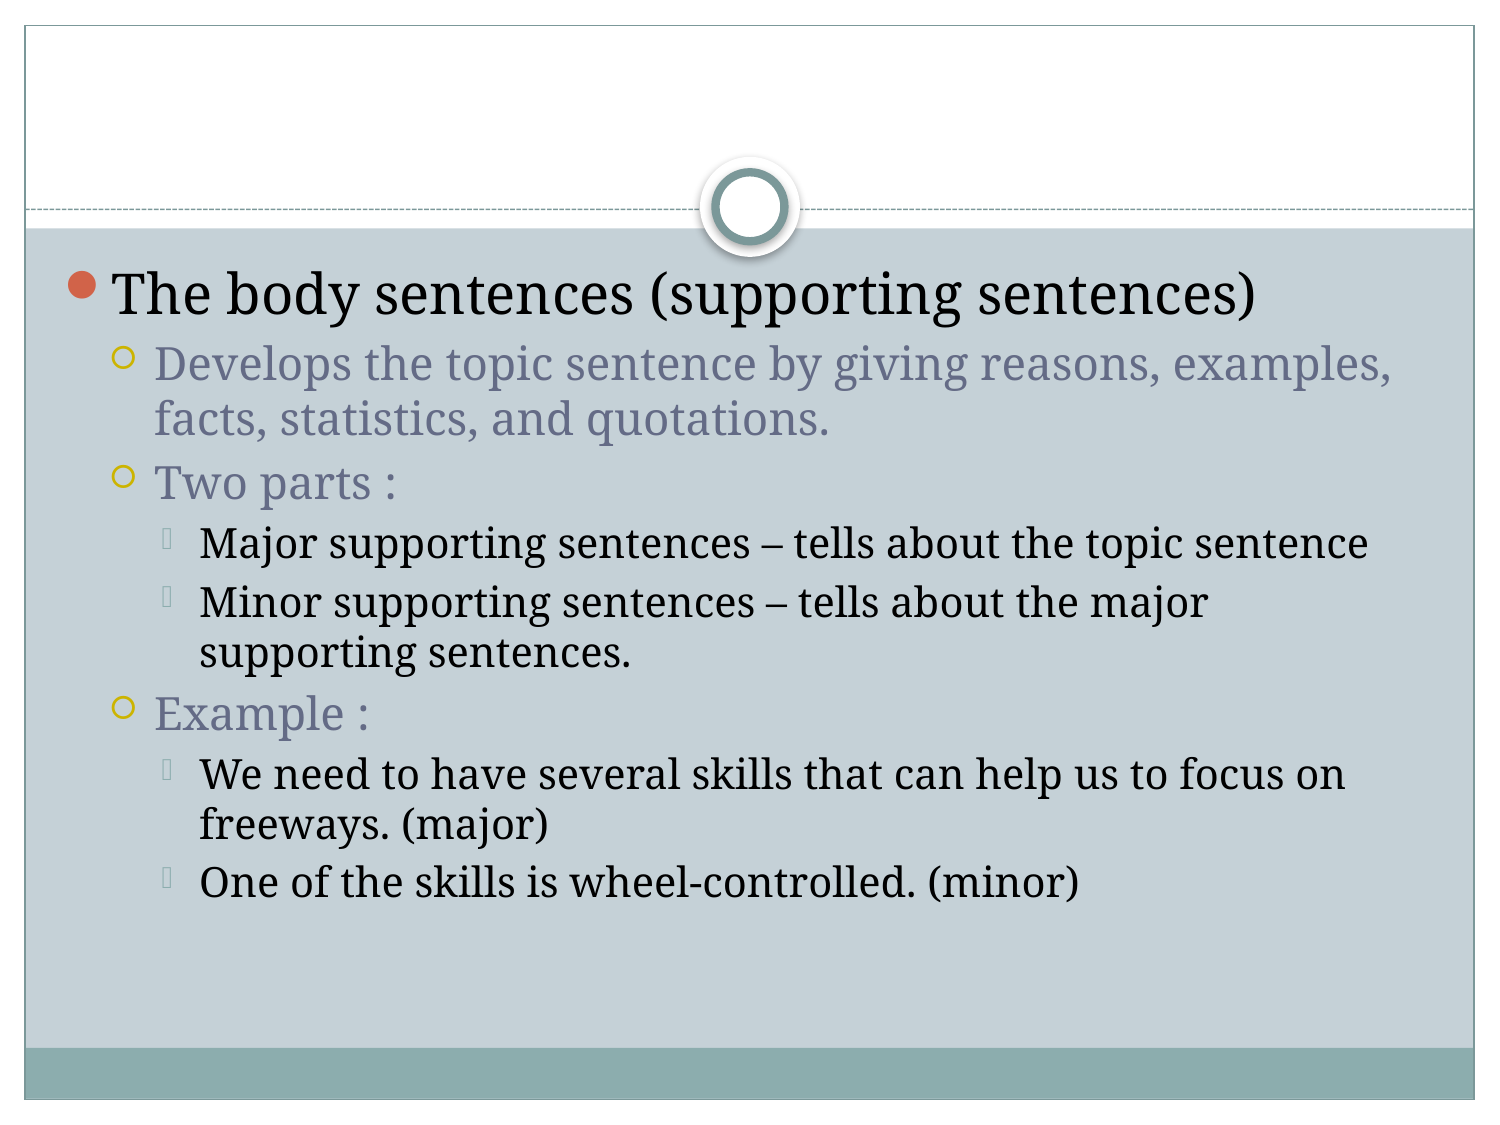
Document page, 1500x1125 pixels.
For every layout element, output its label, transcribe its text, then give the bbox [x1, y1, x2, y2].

list The body sentences (supporting sentences) Develops the topic sentence by giving reasons, examples, facts, statistics, and quotations. Two parts : Major supporting sentences – tells about the topic sentence Minor supporting sentences – tells about the major supporting sentences. Example : We need to have several skills that can help us to focus on freeways. (major) One of the skills is wheel-controlled. (minor) [49, 250, 1445, 1001]
